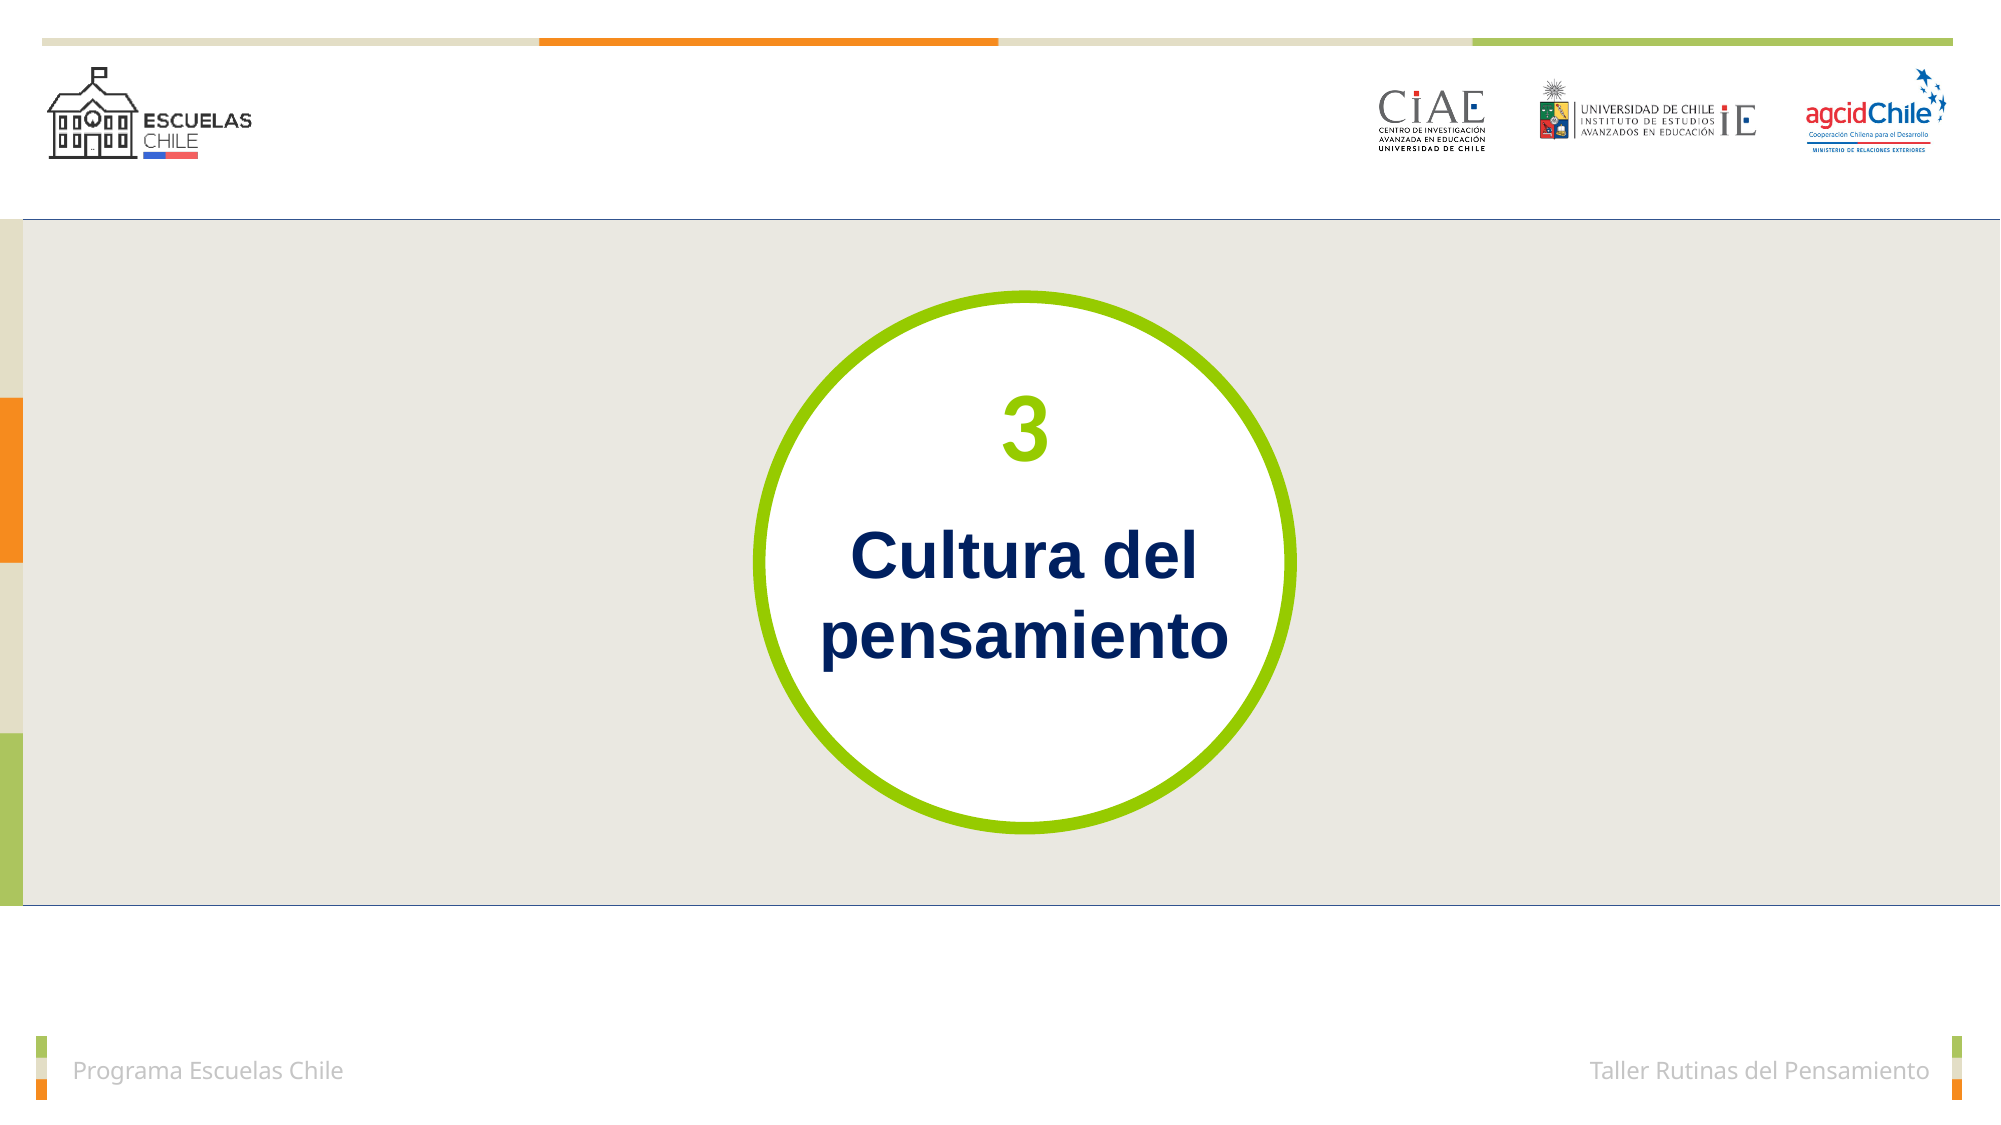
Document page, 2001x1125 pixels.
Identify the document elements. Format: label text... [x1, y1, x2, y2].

text_box [23, 219, 2000, 906]
picture [46, 67, 253, 159]
text_box 3 [991, 354, 1059, 490]
picture [1369, 65, 1950, 161]
picture [36, 1036, 47, 1100]
picture [0, 218, 23, 907]
text_box Cultura del pensamiento [768, 504, 1282, 680]
picture [42, 38, 1953, 46]
picture [1952, 1036, 1962, 1100]
text_box [786, 680, 1264, 829]
text_box [759, 296, 1291, 631]
